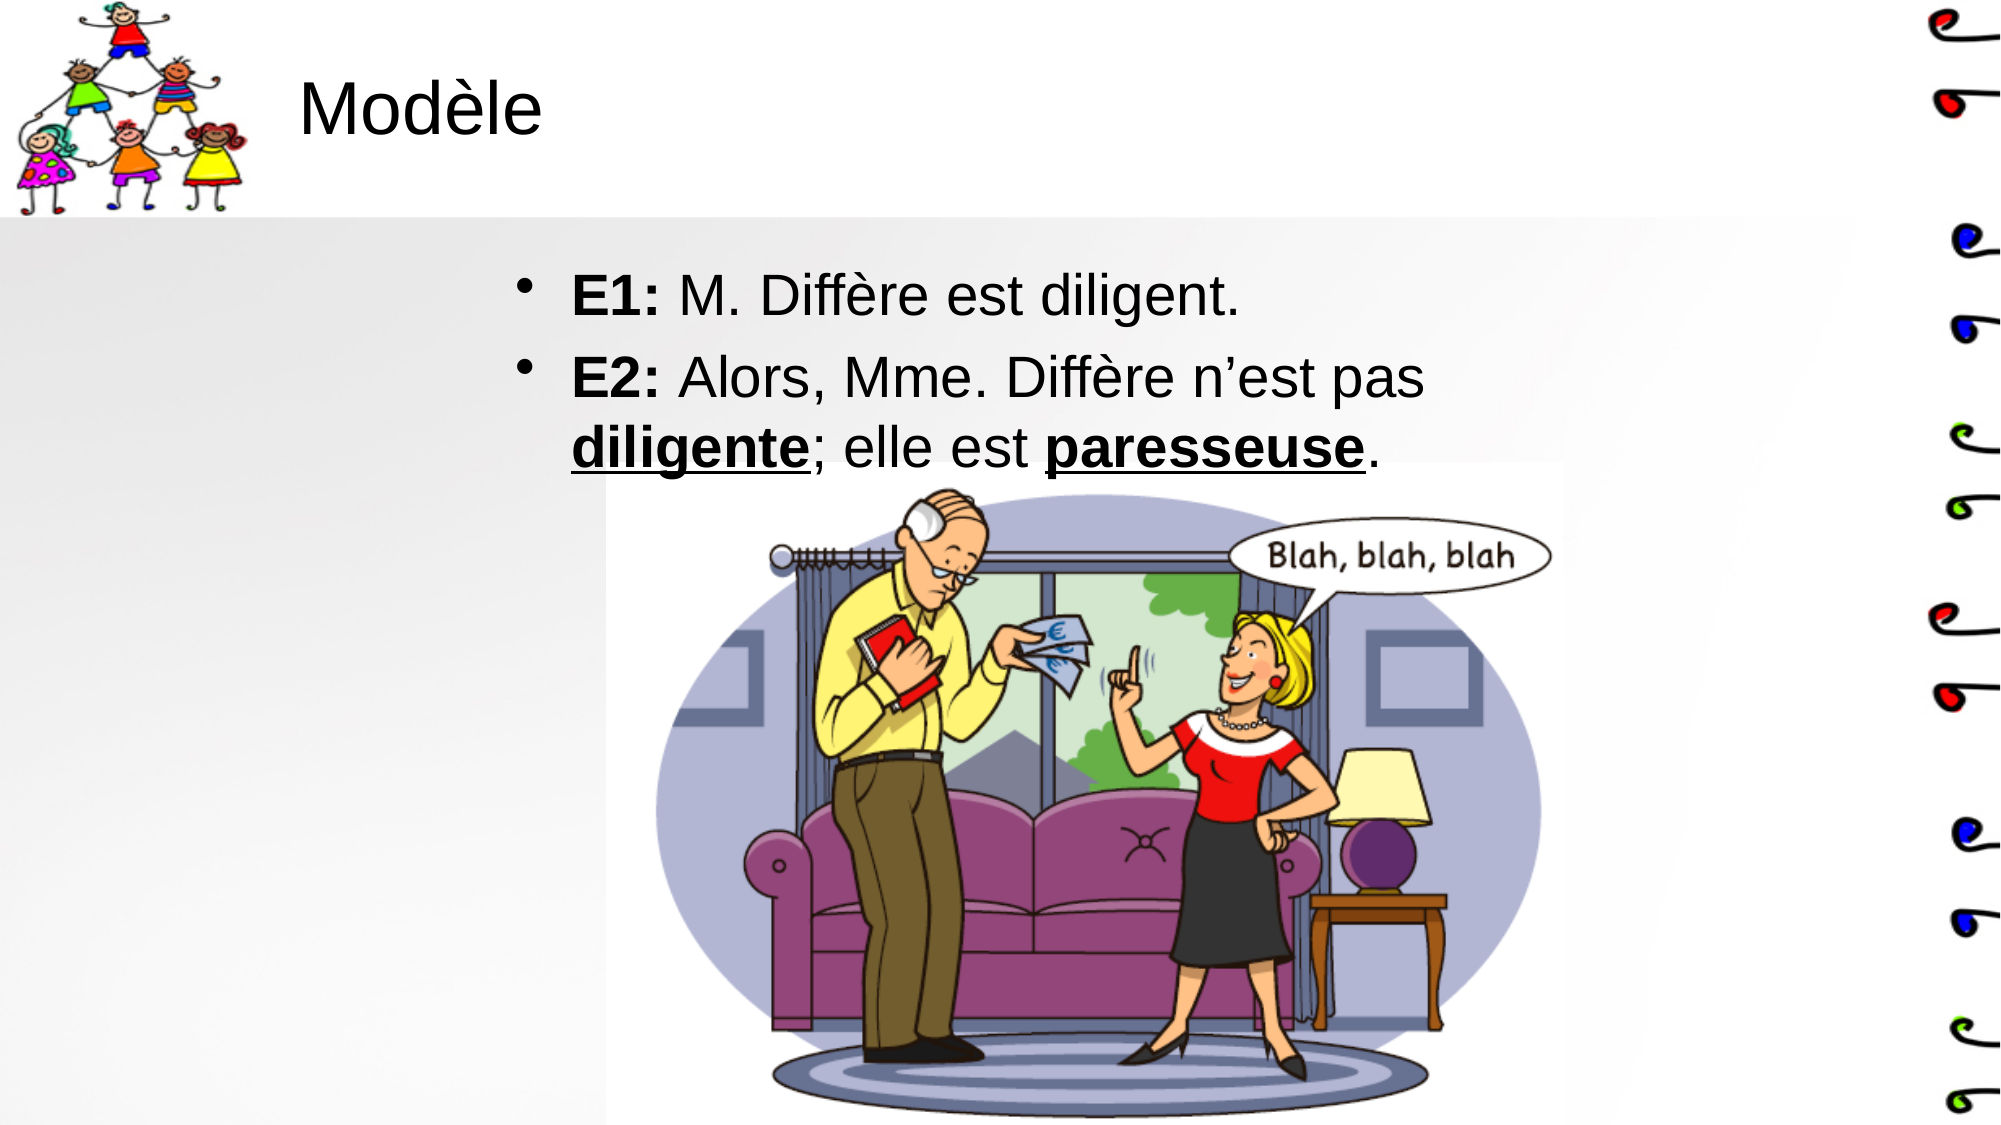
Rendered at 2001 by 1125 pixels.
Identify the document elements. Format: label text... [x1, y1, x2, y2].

picture [0, 0, 2001, 1125]
list E1: M. Diffère est diligent. E2: Alors, Mme. Diffère n’est pas diligente; elle est paresseuse. [499, 249, 1713, 1088]
title Modèle [283, 16, 1951, 192]
